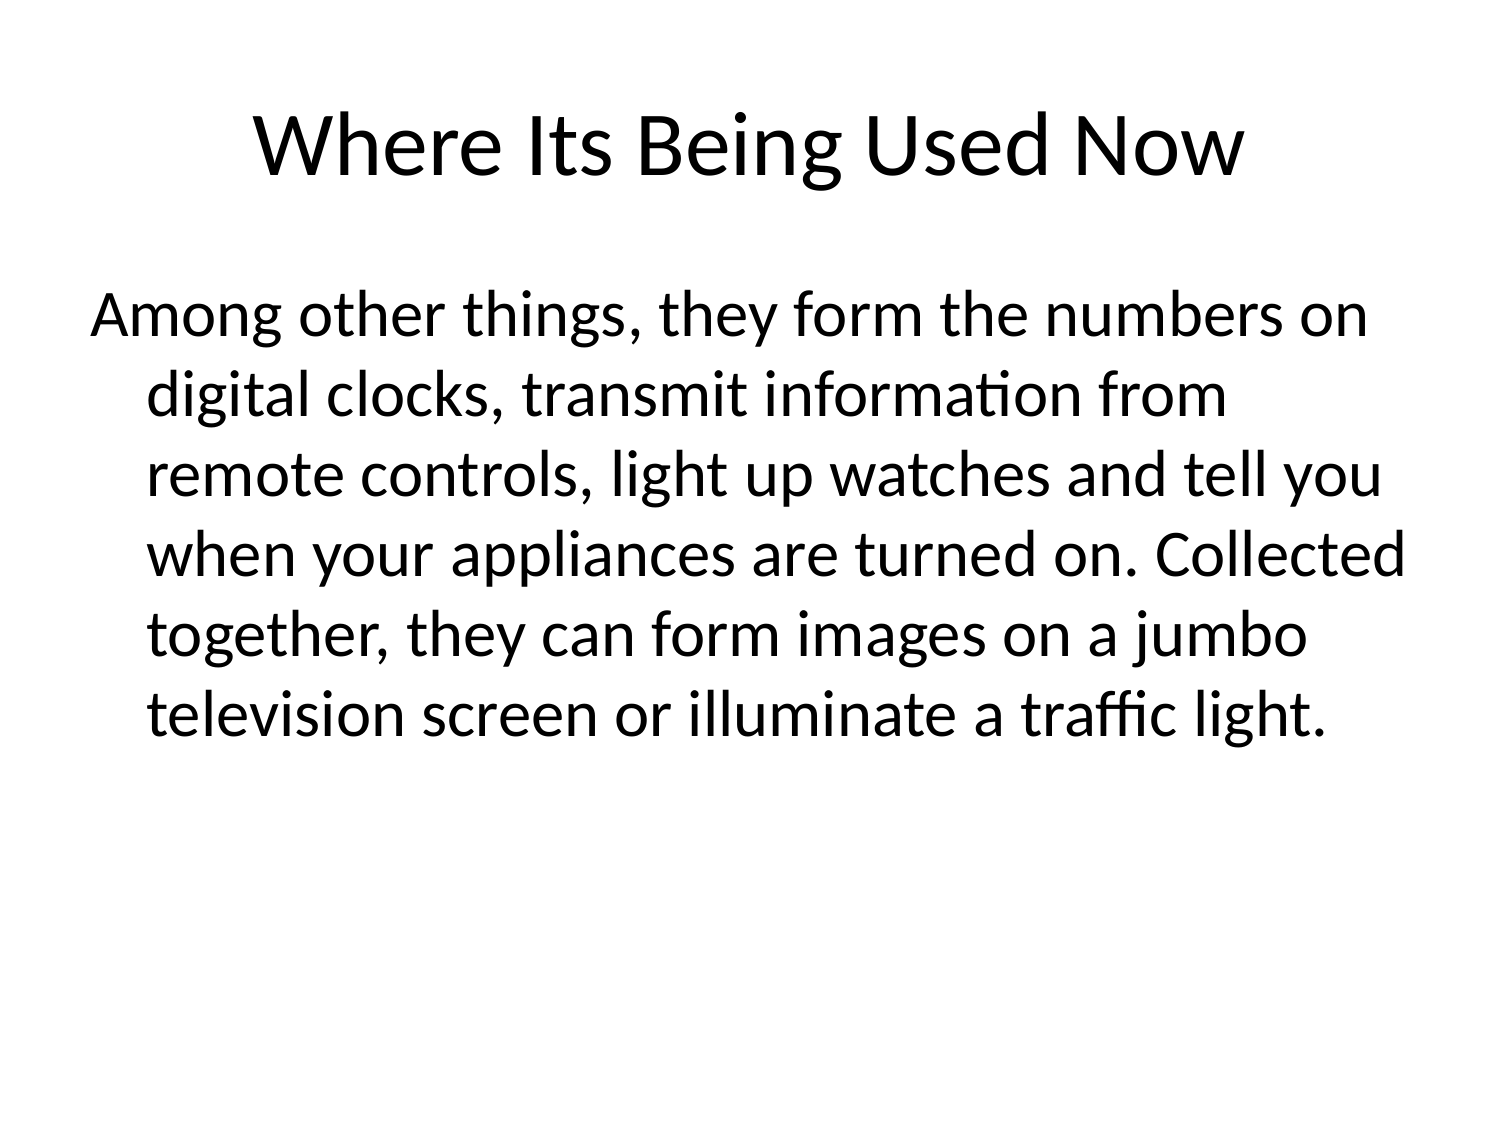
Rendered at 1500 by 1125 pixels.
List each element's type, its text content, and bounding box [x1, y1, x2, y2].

title Where Its Being Used Now [75, 45, 1425, 233]
list Among other things, they form the numbers on digital clocks, transmit information from remote controls, light up watches and tell you when your appliances are turned on. Collected together, they can form images on a jumbo television screen or illuminate a traffic light. [75, 262, 1425, 1005]
